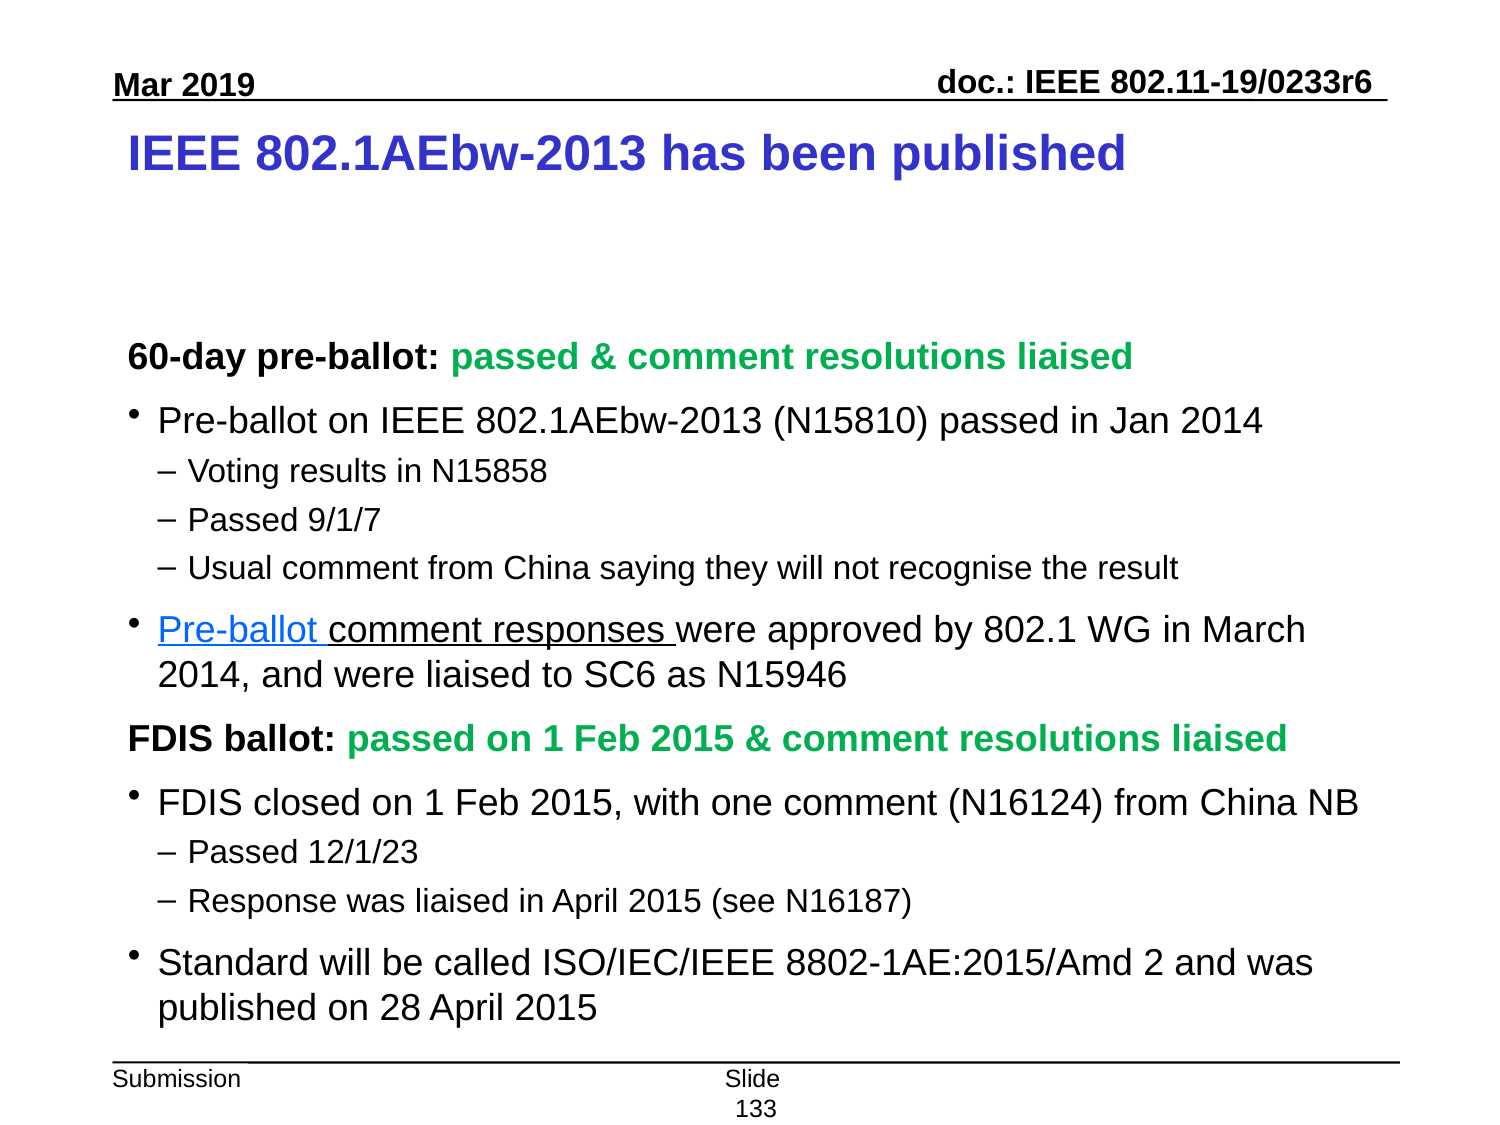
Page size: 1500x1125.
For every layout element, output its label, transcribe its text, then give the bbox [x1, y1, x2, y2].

title IEEE 802.1AEbw-2013 has been published [112, 112, 1388, 288]
slide_number Slide 133 [709, 1061, 803, 1093]
list 60-day pre-ballot: passed & comment resolutions liaised Pre-ballot on IEEE 802.1AEbw-2013 (N15810) passed in Jan 2014 Voting results in N15858 Passed 9/1/7 Usual comment from China saying they will not recognise the result Pre-ballot comment responses were approved by 802.1 WG in March 2014, and were liaised to SC6 as N15946 FDIS ballot: passed on 1 Feb 2015 & comment resolutions liaised FDIS closed on 1 Feb 2015, with one comment (N16124) from China NB Passed 12/1/23 Response was liaised in April 2015 (see N16187) Standard will be called ISO/IEC/IEEE 8802-1AE:2015/Amd 2 and was published on 28 April 2015 [112, 324, 1388, 1000]
